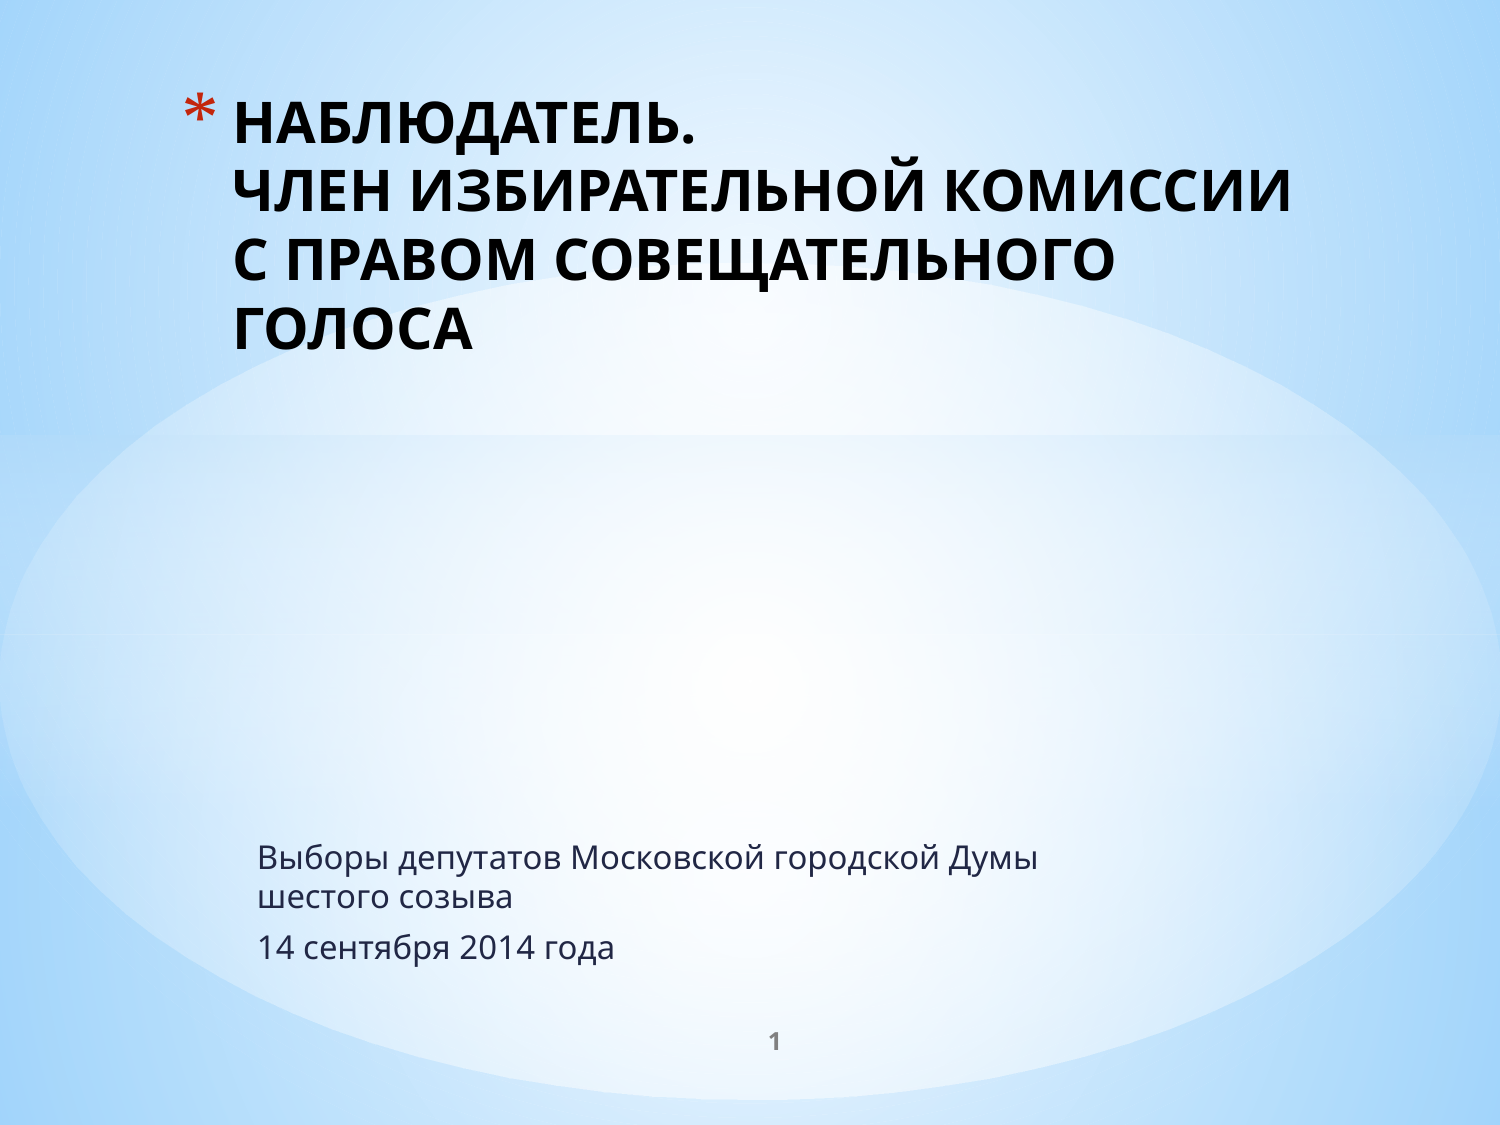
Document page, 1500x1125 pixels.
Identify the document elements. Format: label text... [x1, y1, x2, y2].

slide_number 1 [624, 1012, 925, 1073]
title НАБЛЮДАТЕЛЬ. ЧЛЕН ИЗБИРАТЕЛЬНОЙ КОМИССИИ С ПРАВОМ СОВЕЩАТЕЛЬНОГО ГОЛОСА [147, 78, 1325, 373]
subtitle Выборы депутатов Московской городской Думы шестого созыва 14 сентября 2014 года [241, 828, 1167, 974]
